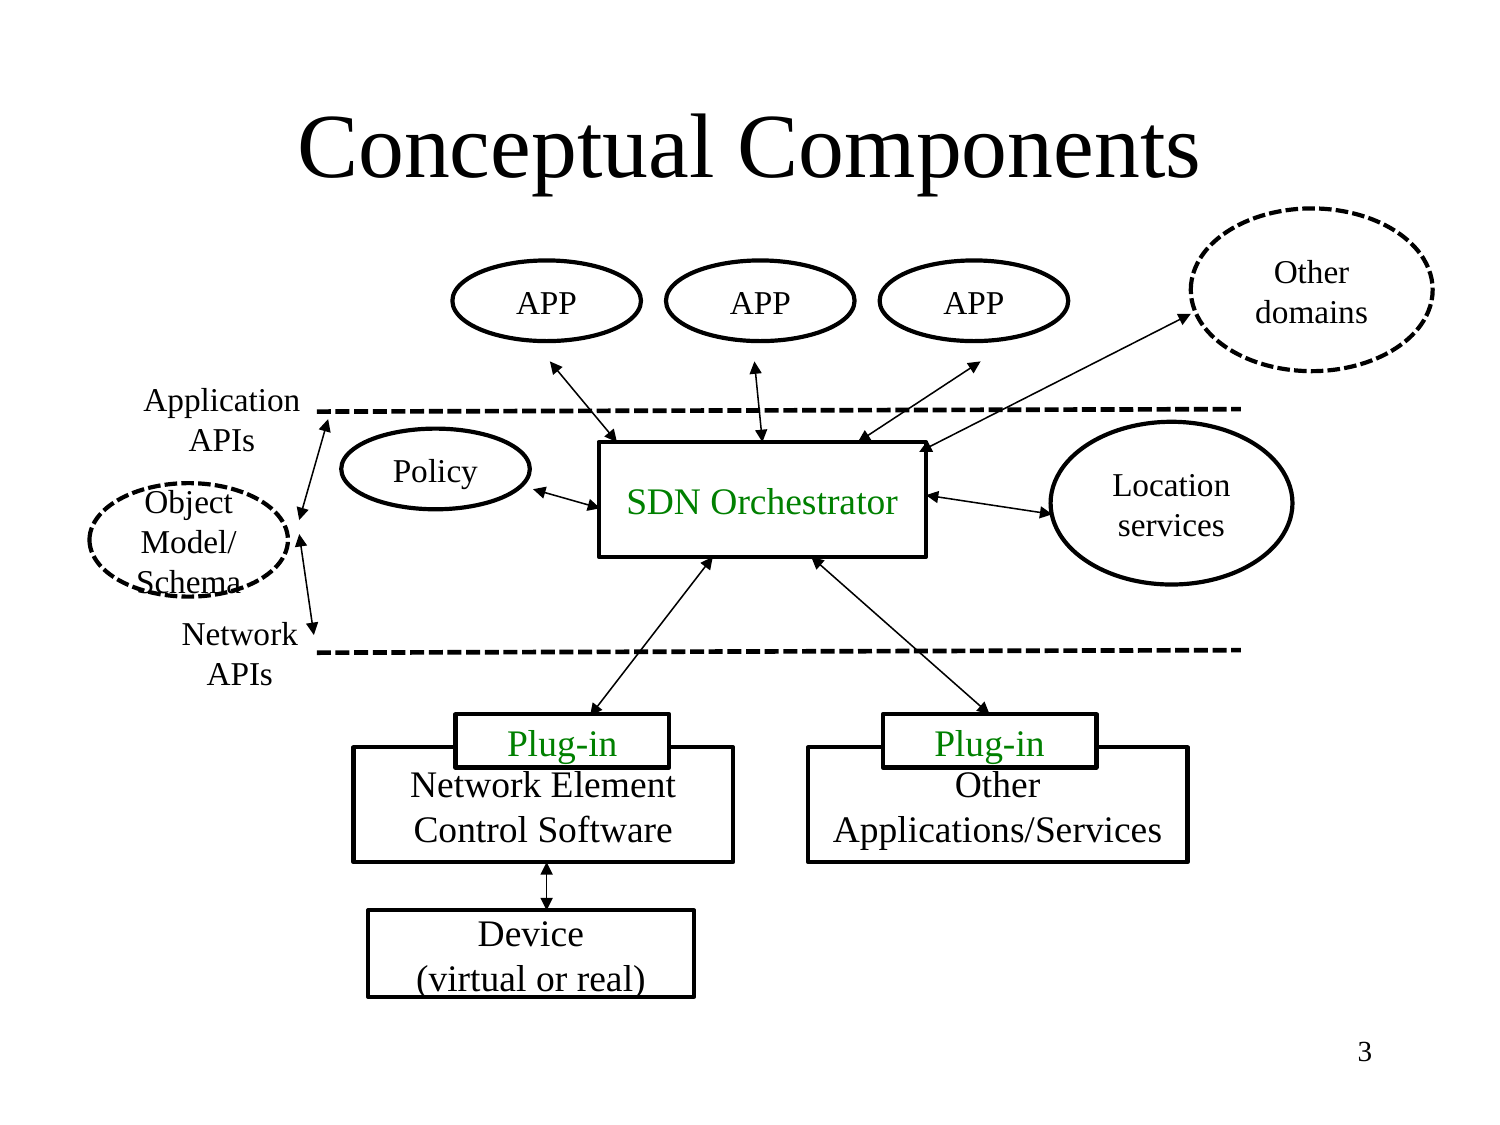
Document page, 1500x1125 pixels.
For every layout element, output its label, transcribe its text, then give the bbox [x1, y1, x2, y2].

text_box Network Element Control Software [351, 776, 735, 864]
text_box Object Model/Schema [87, 496, 121, 584]
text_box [126, 208, 1433, 768]
slide_number 3 [1074, 1025, 1388, 1100]
title Conceptual Components [112, 47, 1388, 235]
text_box Other Applications/Services [806, 776, 1190, 864]
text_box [298, 533, 315, 636]
text_box Device (virtual or real) [366, 908, 696, 999]
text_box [298, 418, 329, 521]
